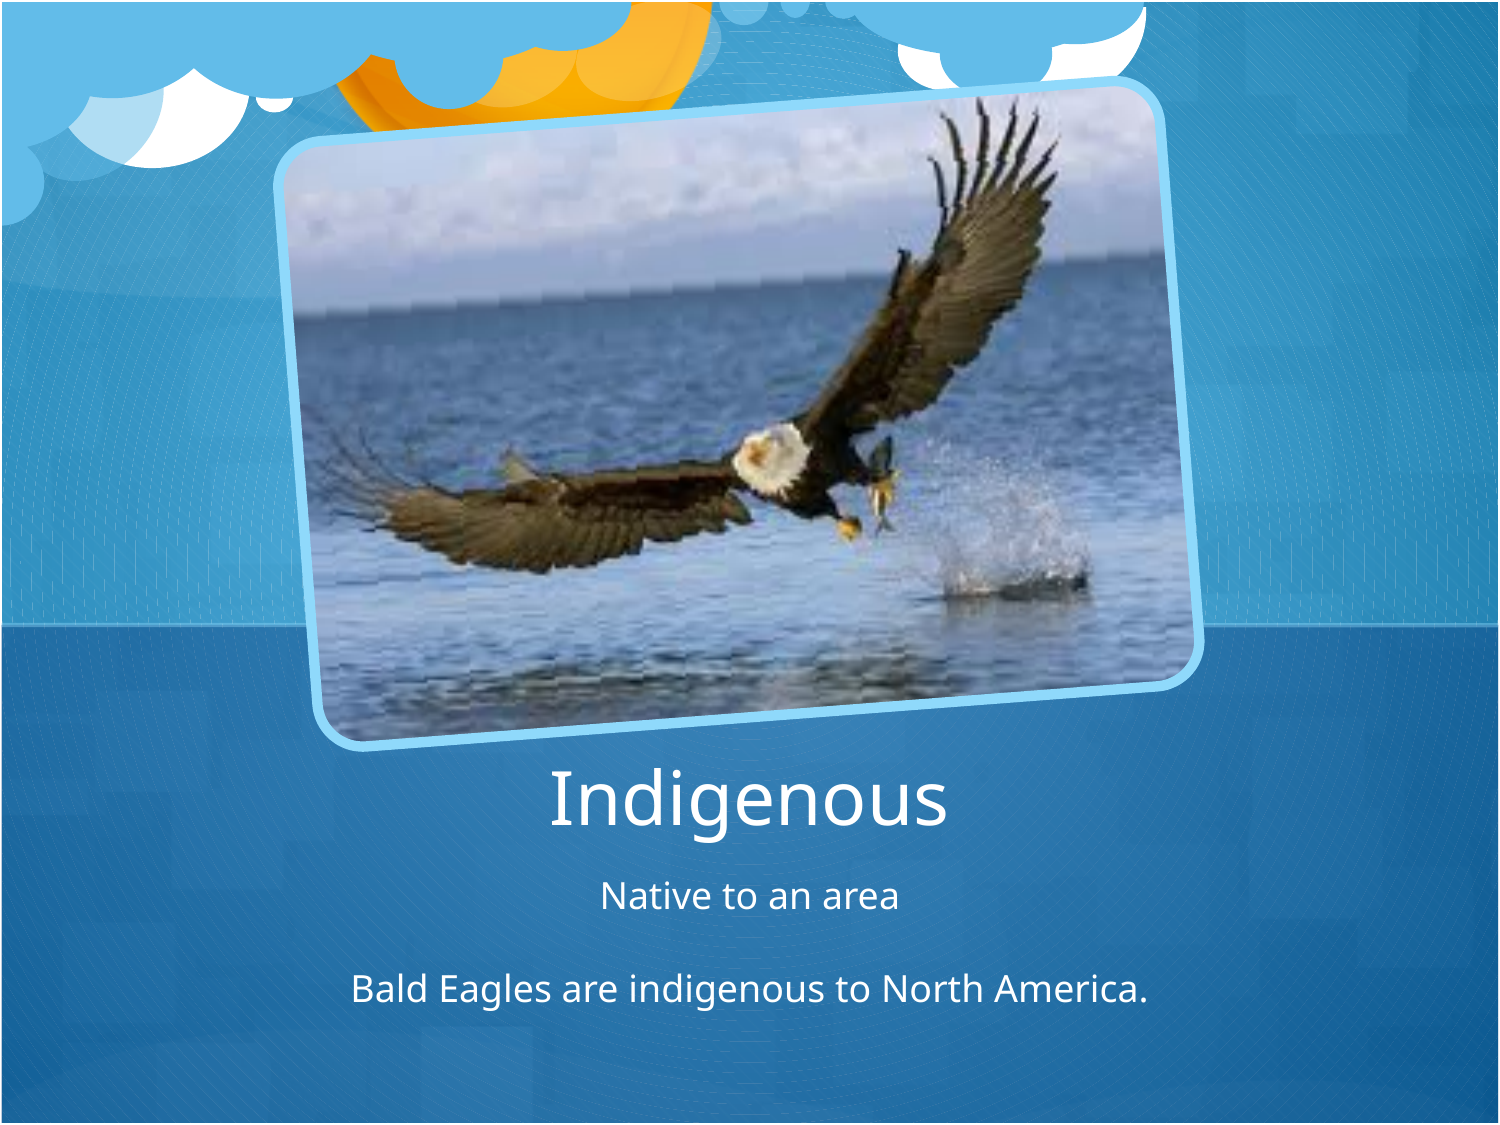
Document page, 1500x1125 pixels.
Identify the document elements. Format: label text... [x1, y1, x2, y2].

picture [2, 2, 1498, 1123]
list Native to an area Bald Eagles are indigenous to North America. [116, 864, 1383, 1075]
title Indigenous [116, 729, 1383, 848]
